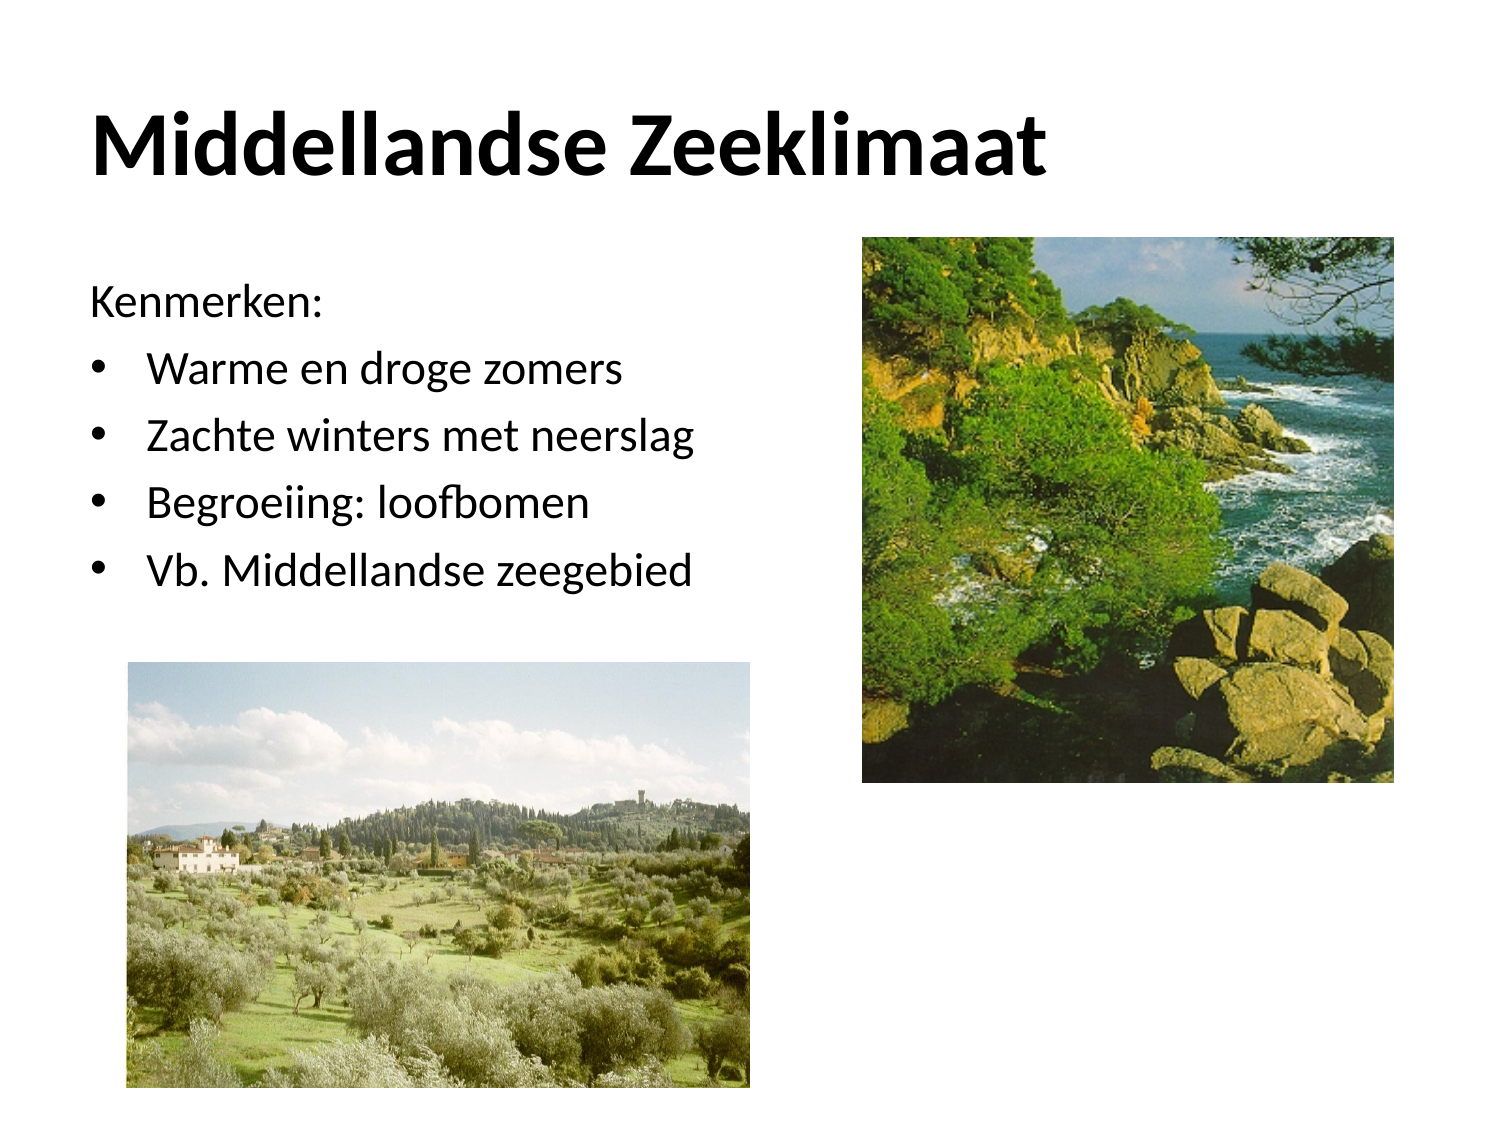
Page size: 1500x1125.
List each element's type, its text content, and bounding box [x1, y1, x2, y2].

list Kenmerken: Warme en droge zomers Zachte winters met neerslag Begroeiing: loofbomen Vb. Middellandse zeegebied [75, 262, 1425, 1005]
picture [124, 662, 751, 1088]
picture [862, 237, 1394, 784]
title Middellandse Zeeklimaat [75, 45, 1425, 233]
